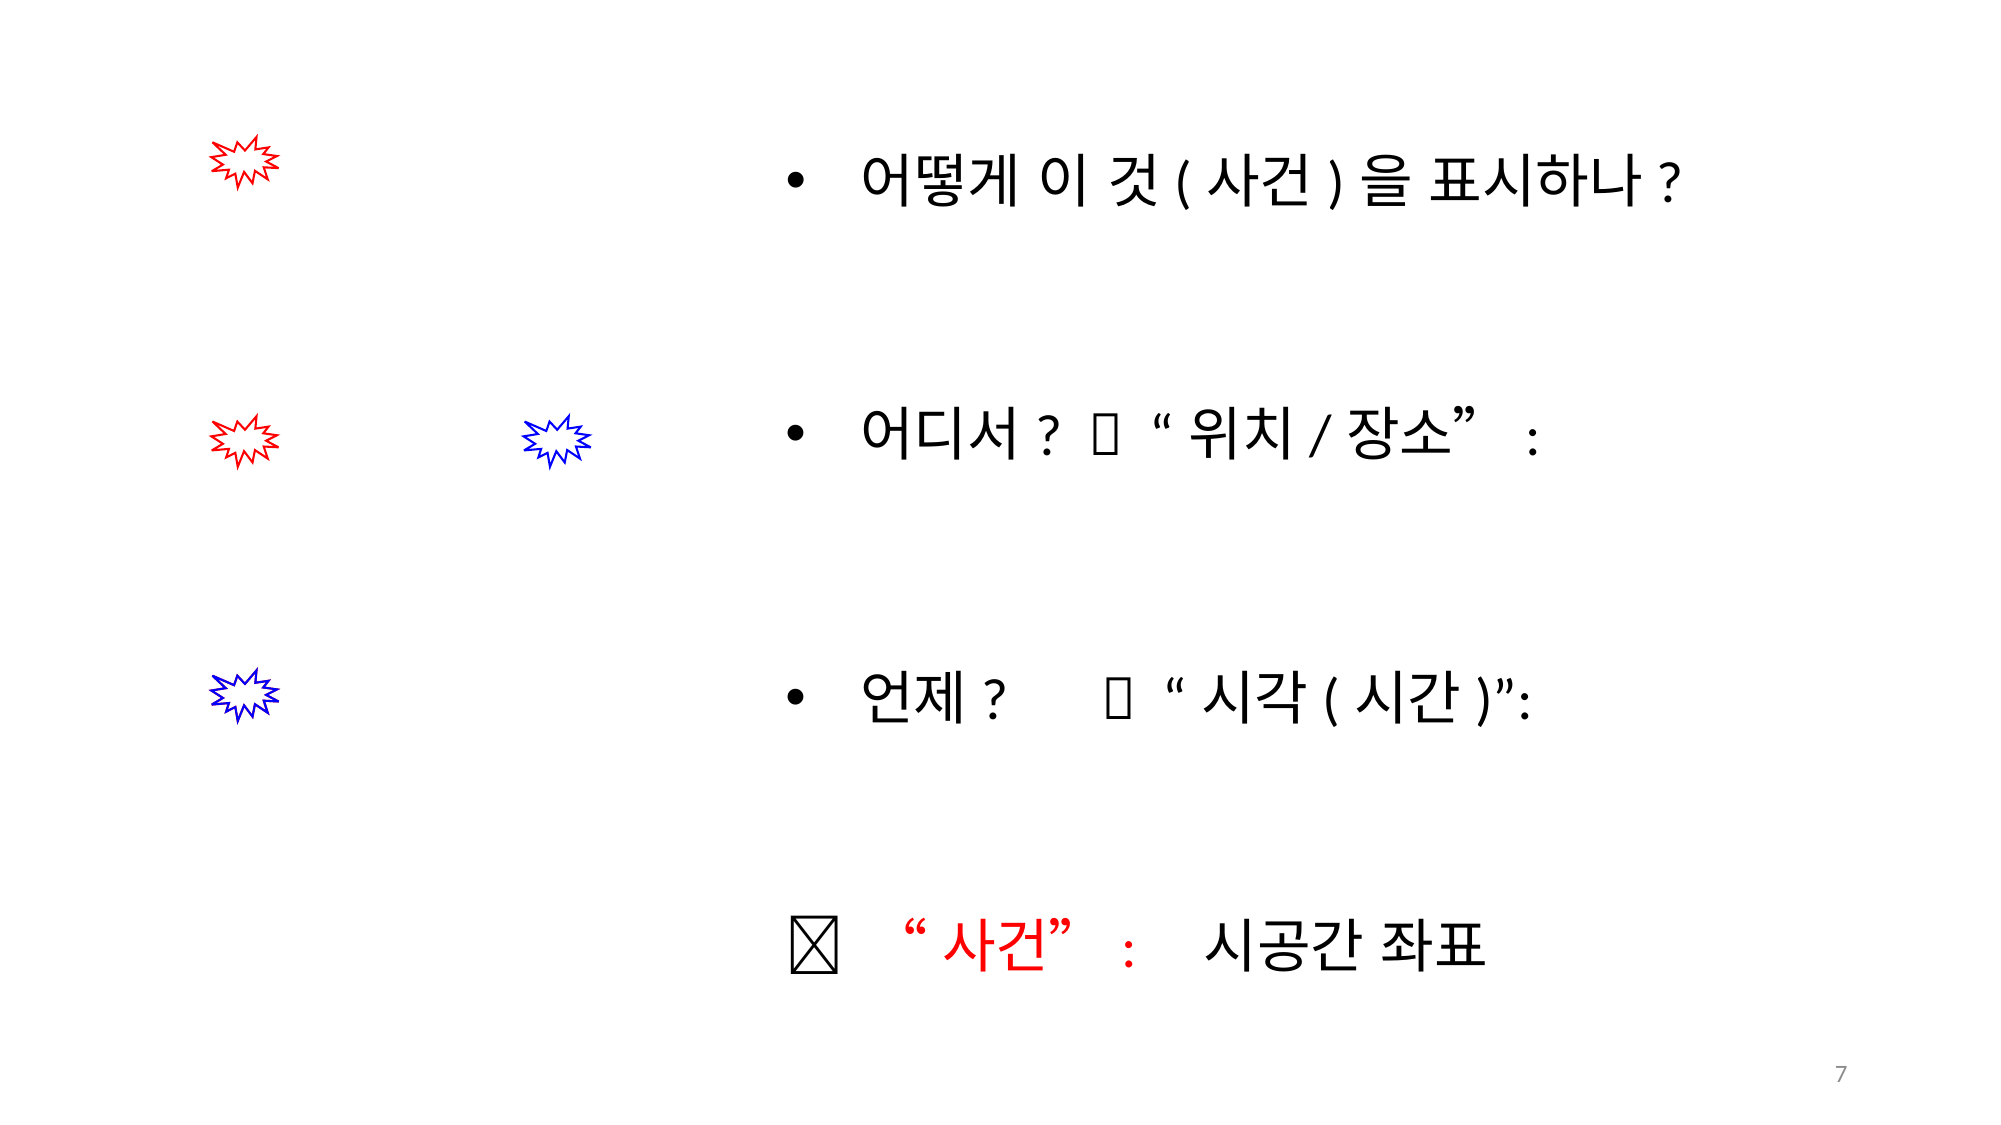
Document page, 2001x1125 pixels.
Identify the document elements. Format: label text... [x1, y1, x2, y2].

text_box [520, 412, 593, 471]
text_box [208, 412, 281, 471]
text_box [208, 667, 281, 725]
text_box [208, 133, 281, 192]
slide_number 7 [1412, 1042, 1863, 1103]
text_box 어떻게 이 것(사건)을 표시하나? [770, 136, 1725, 222]
